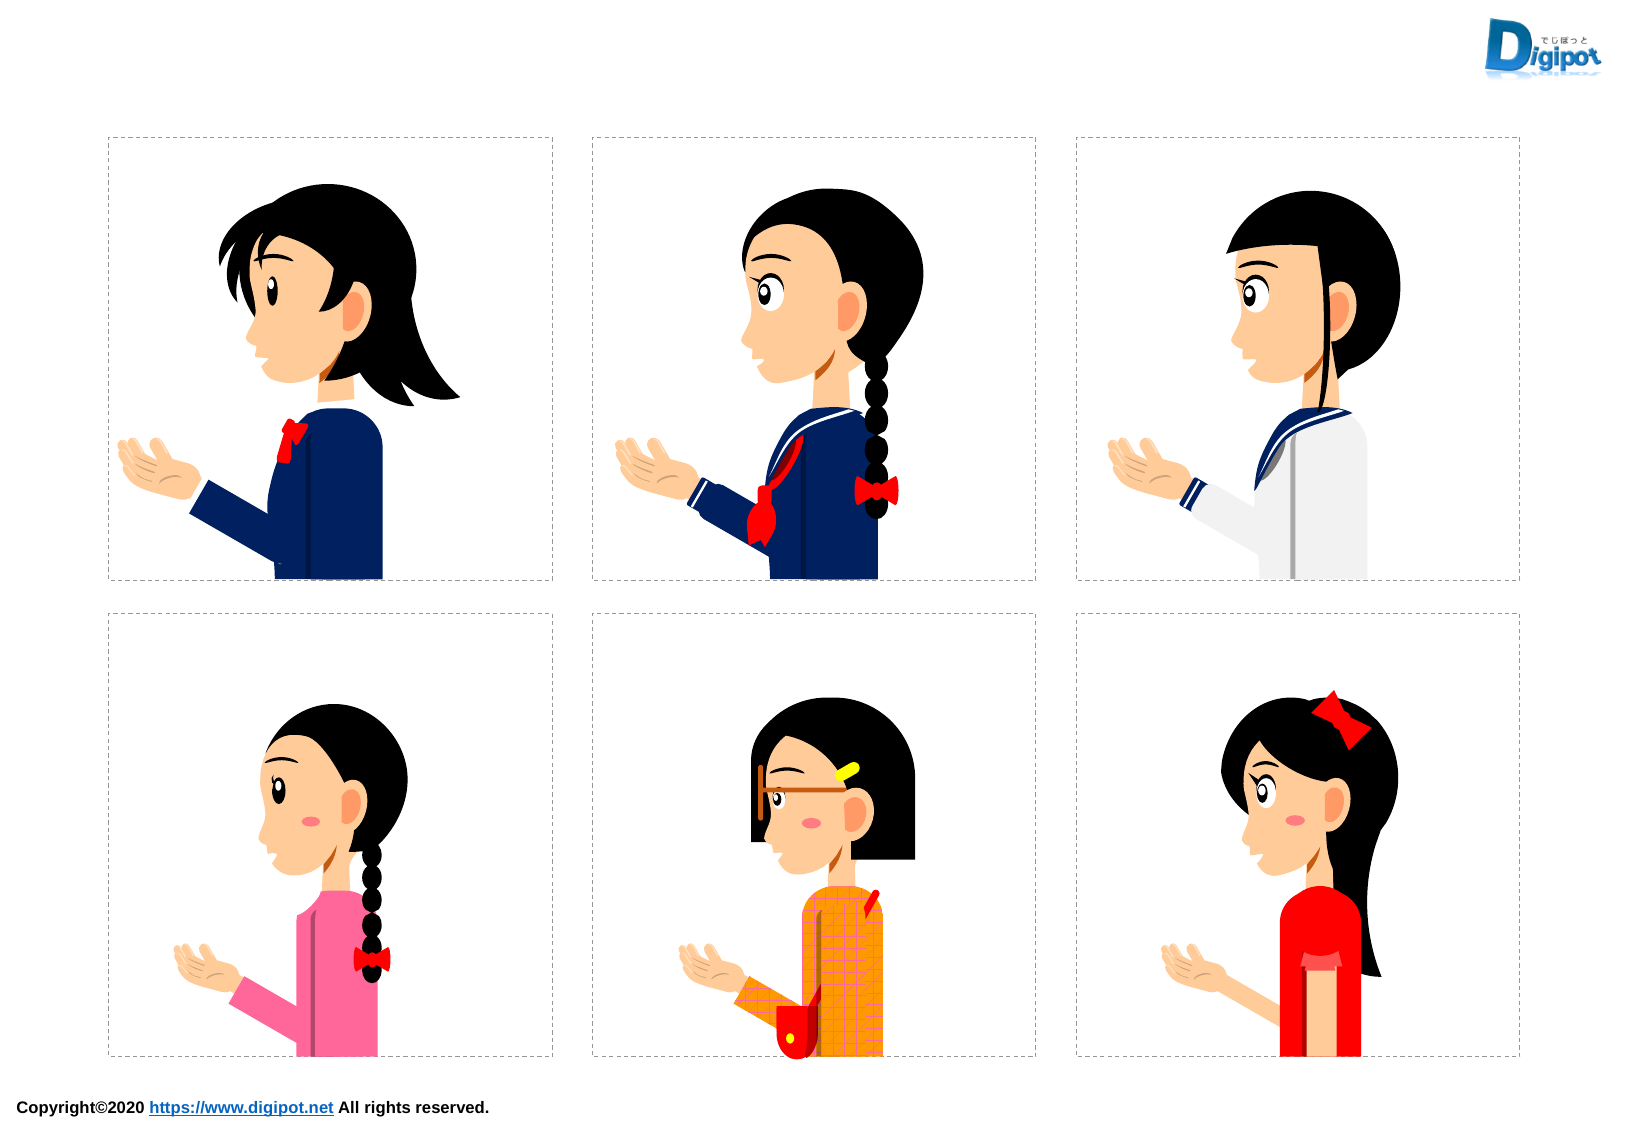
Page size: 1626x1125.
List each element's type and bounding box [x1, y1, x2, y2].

text_box [680, 697, 916, 1060]
picture [1485, 18, 1602, 82]
text_box [175, 704, 408, 1057]
text_box [1162, 691, 1399, 1057]
text_box [617, 168, 915, 580]
text_box [1109, 191, 1402, 580]
text_box [119, 173, 461, 580]
